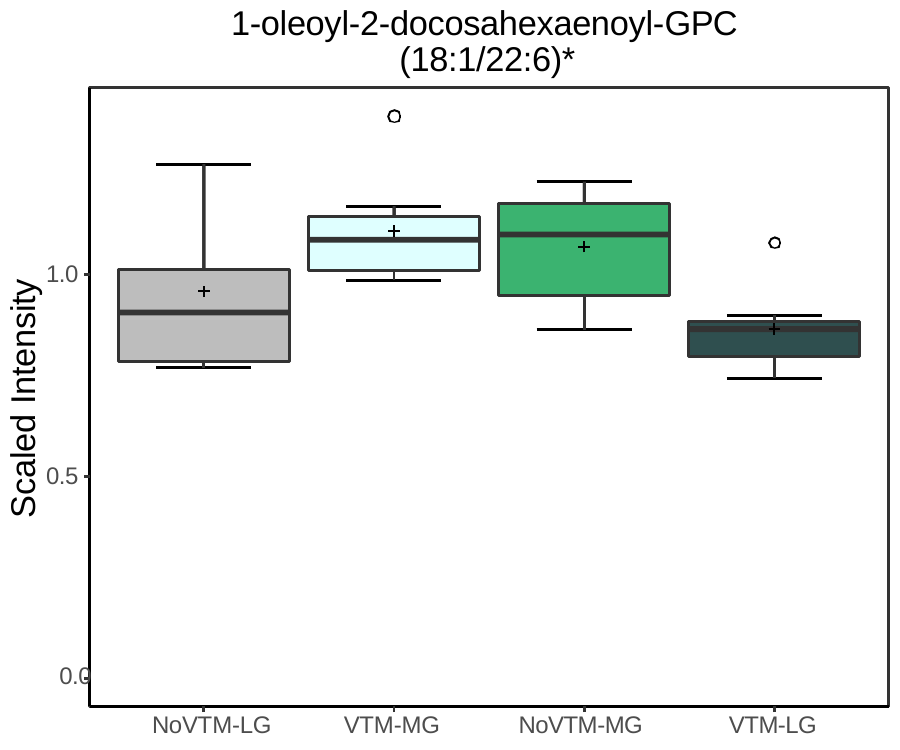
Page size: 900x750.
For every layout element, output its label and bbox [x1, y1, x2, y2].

footer [57, 661, 95, 750]
slide_number [150, 713, 290, 750]
title [130, 0, 770, 86]
text_box [83, 86, 891, 738]
text_box [1, 256, 82, 521]
